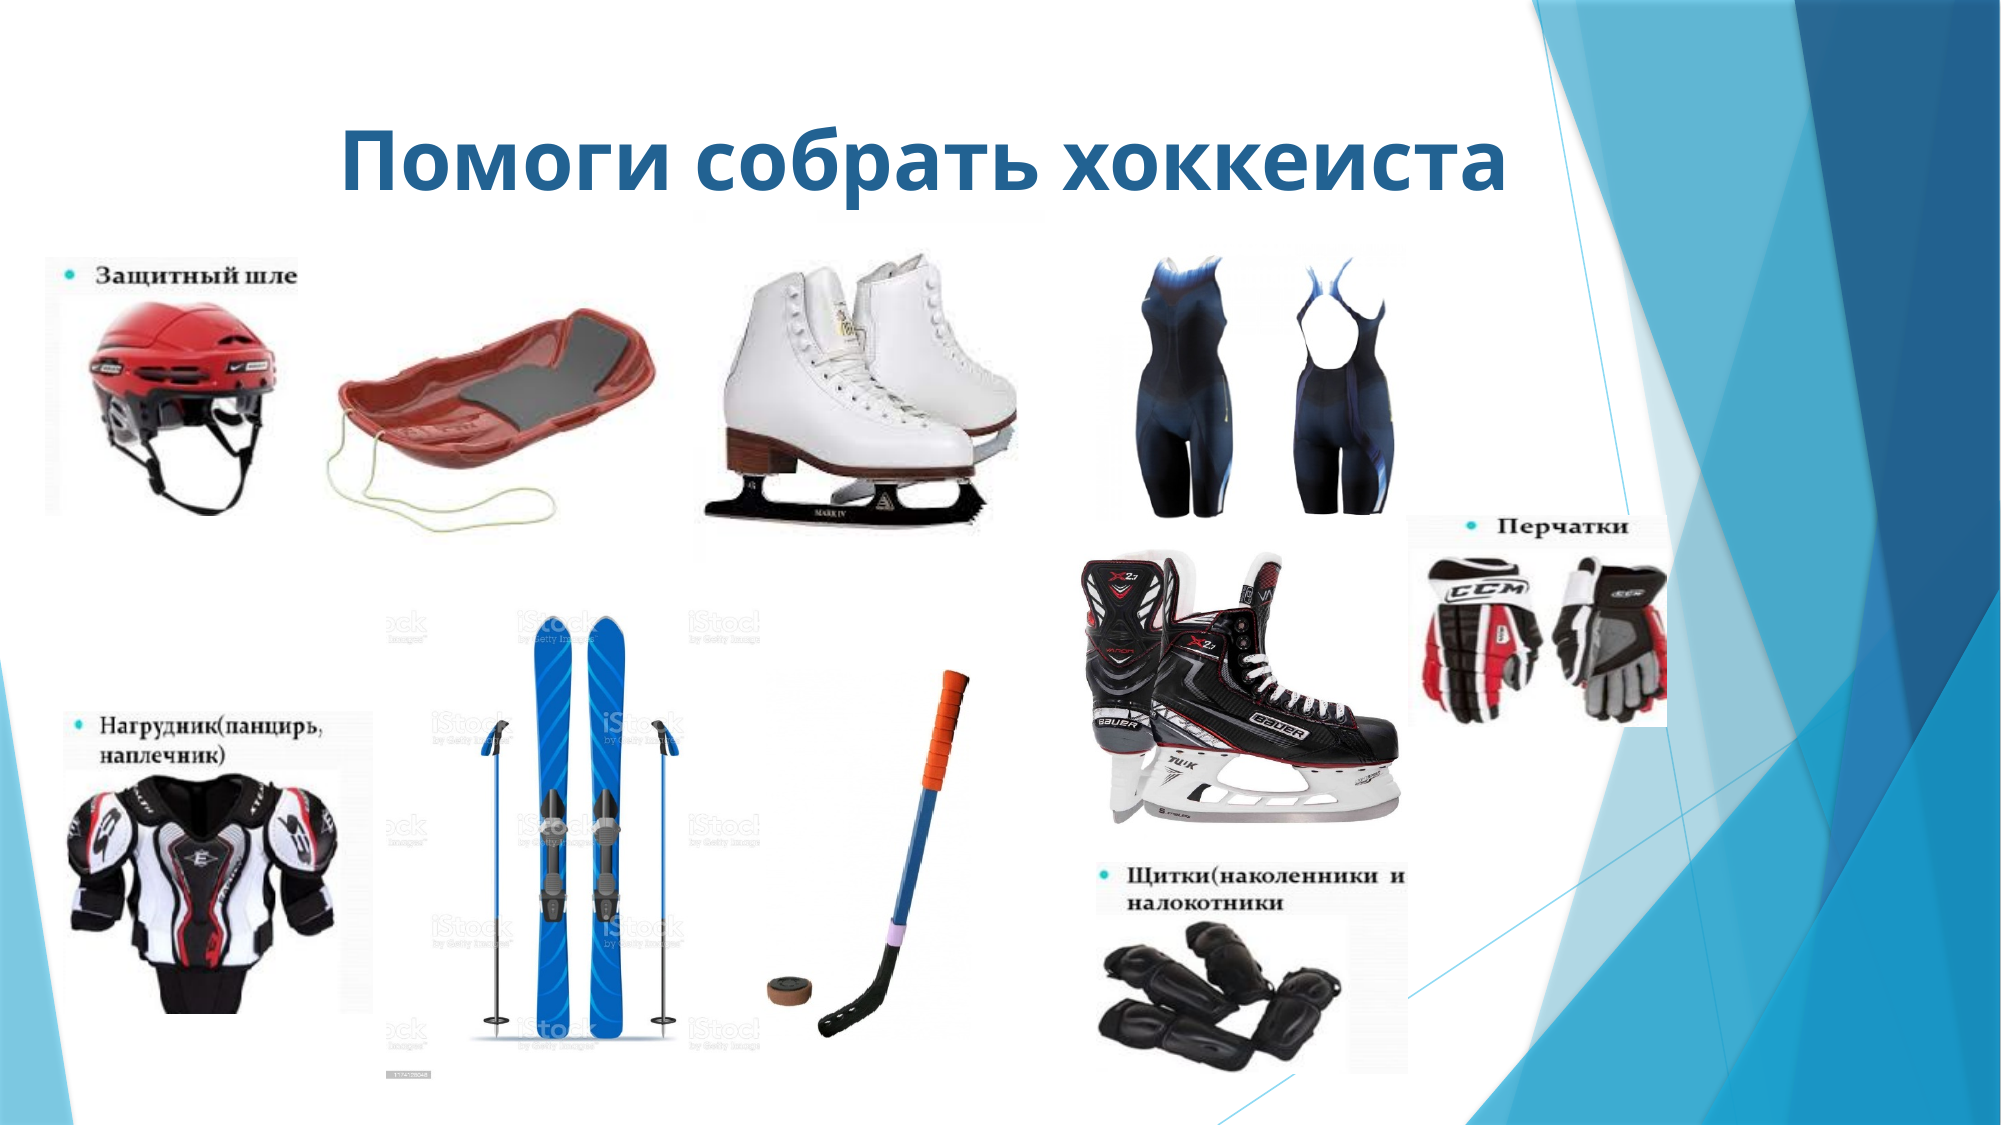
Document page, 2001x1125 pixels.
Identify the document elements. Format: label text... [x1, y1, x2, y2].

picture [386, 515, 1667, 1086]
picture [62, 710, 374, 1015]
title Помоги собрать хоккеиста [27, 99, 1822, 317]
picture [44, 223, 683, 546]
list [1095, 243, 1406, 520]
picture [692, 210, 1046, 563]
